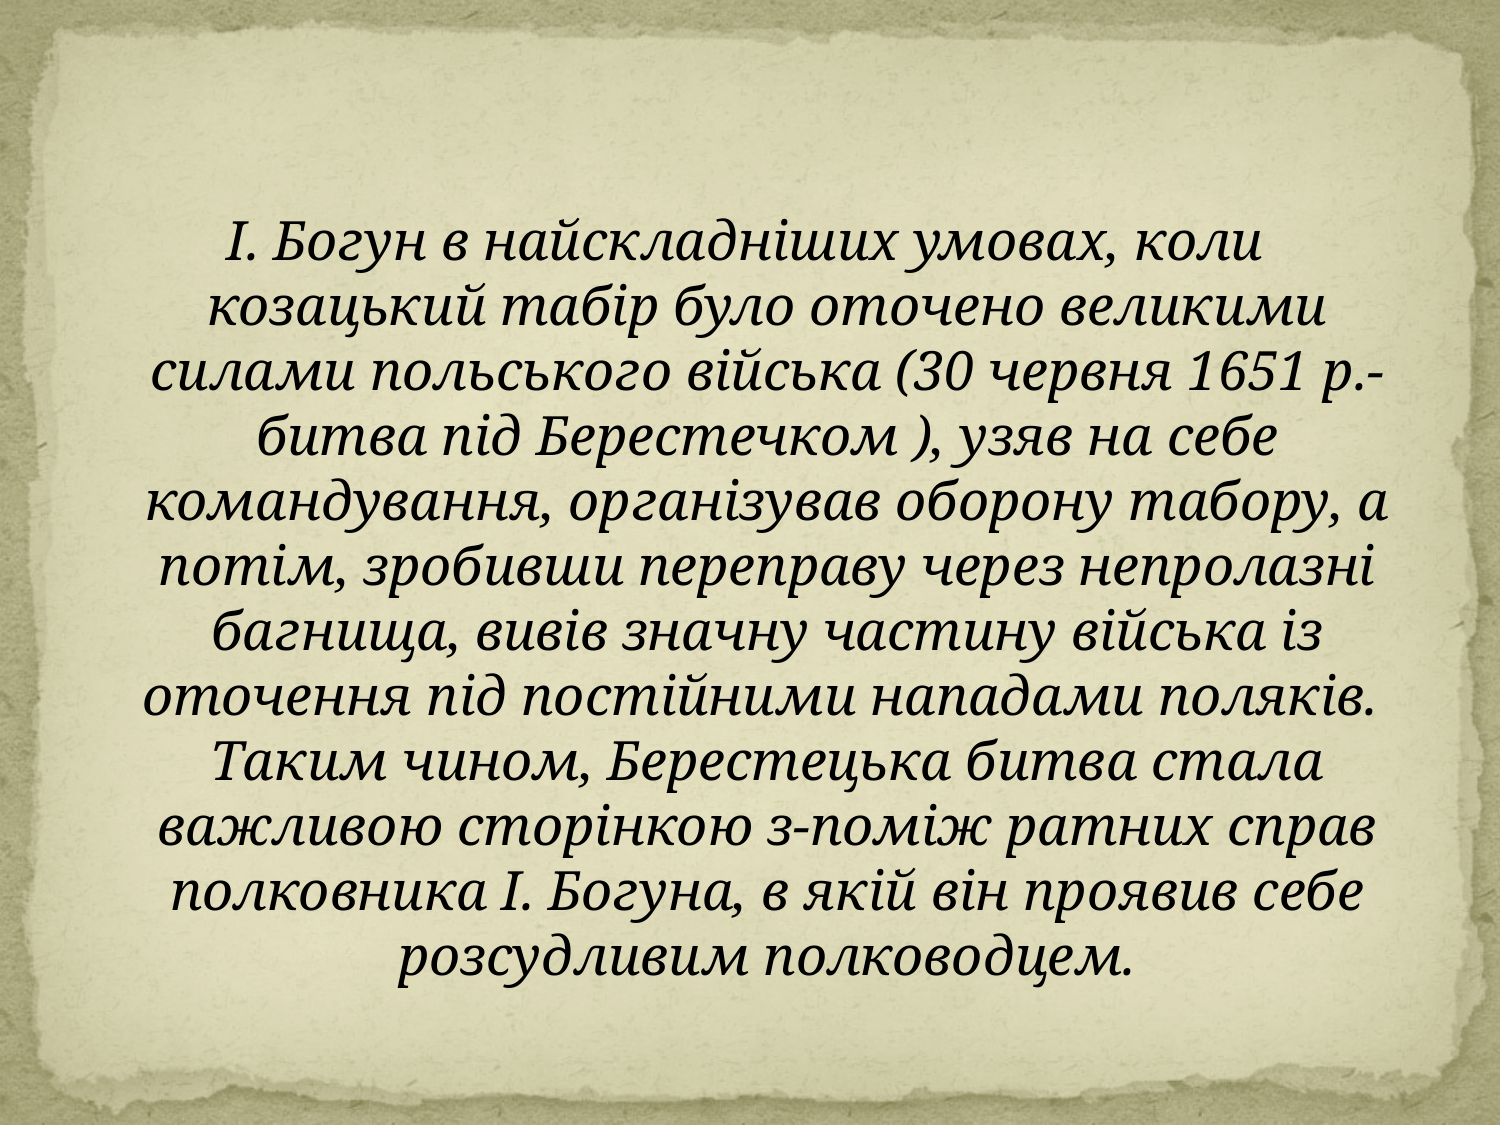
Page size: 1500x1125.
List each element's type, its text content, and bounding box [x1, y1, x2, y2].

list І. Богун в найскладніших умовах, коли козацький табір було оточено великими силами польського війська (30 червня 1651 р.- битва під Берестечком ), узяв на себе командування, організував оборону табору, а потім, зробивши переправу через непролазні багнища, вивів значну частину війська із оточення під постійними нападами поляків. Таким чином, Берестецька битва стала важливою сторінкою з-поміж ратних справ полковника І. Богуна, в якій він проявив себе розсудливим полководцем. [70, 199, 1421, 950]
